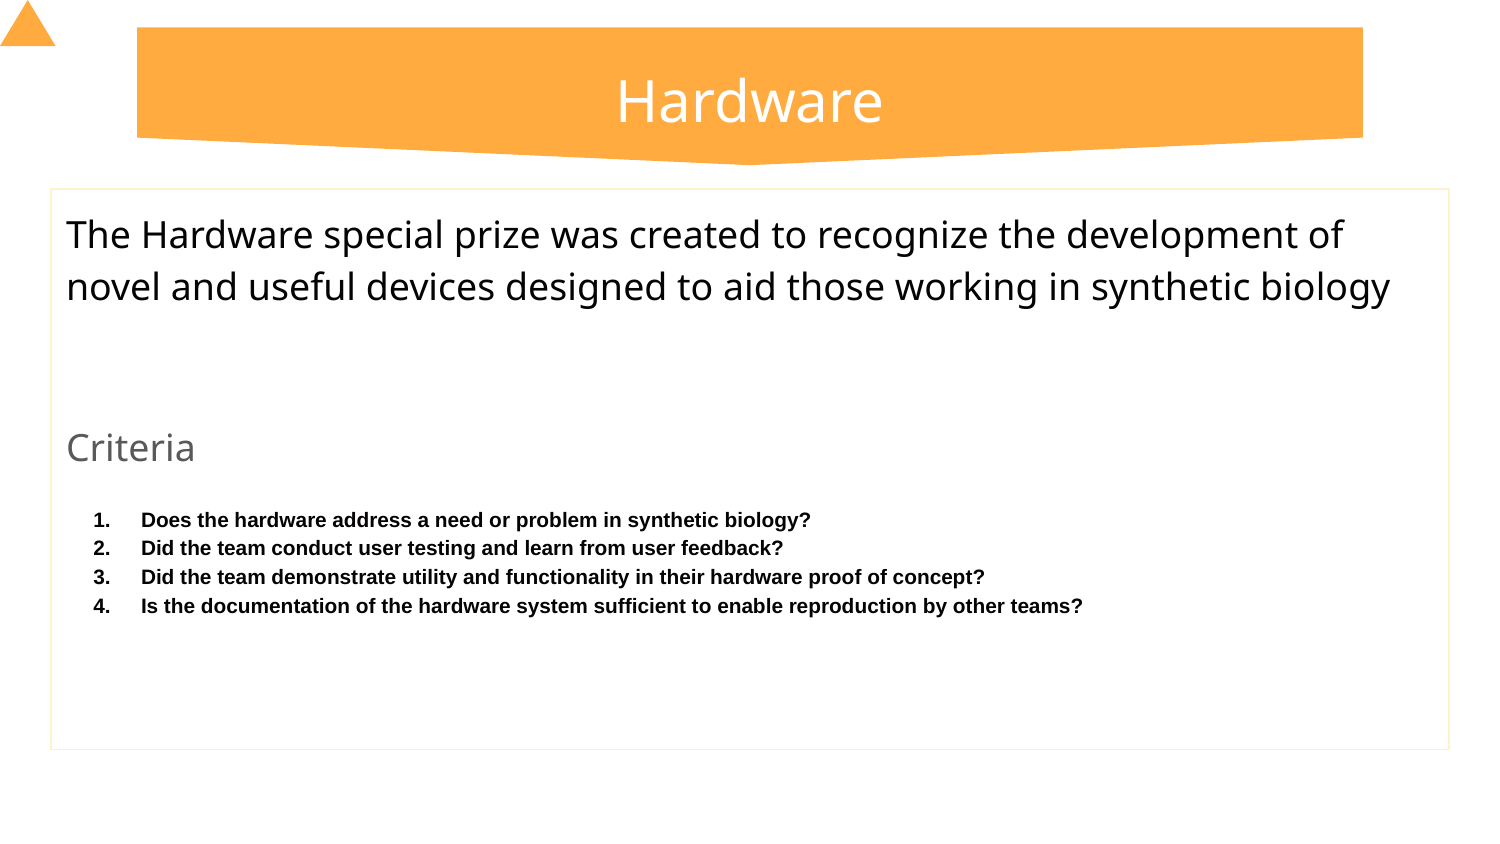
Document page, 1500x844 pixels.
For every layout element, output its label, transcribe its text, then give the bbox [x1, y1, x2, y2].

title Hardware [51, 49, 1449, 144]
text_box [137, 27, 1363, 49]
text_box [0, 0, 56, 47]
text_box [279, 144, 1221, 166]
list The Hardware special prize was created to recognize the development of novel and useful devices designed to aid those working in synthetic biology Criteria Does the hardware address a need or problem in synthetic biology? Did the team conduct user testing and learn from user feedback? Did the team demonstrate utility and functionality in their hardware proof of concept? Is the documentation of the hardware system sufficient to enable reproduction by other teams? [51, 189, 1449, 750]
